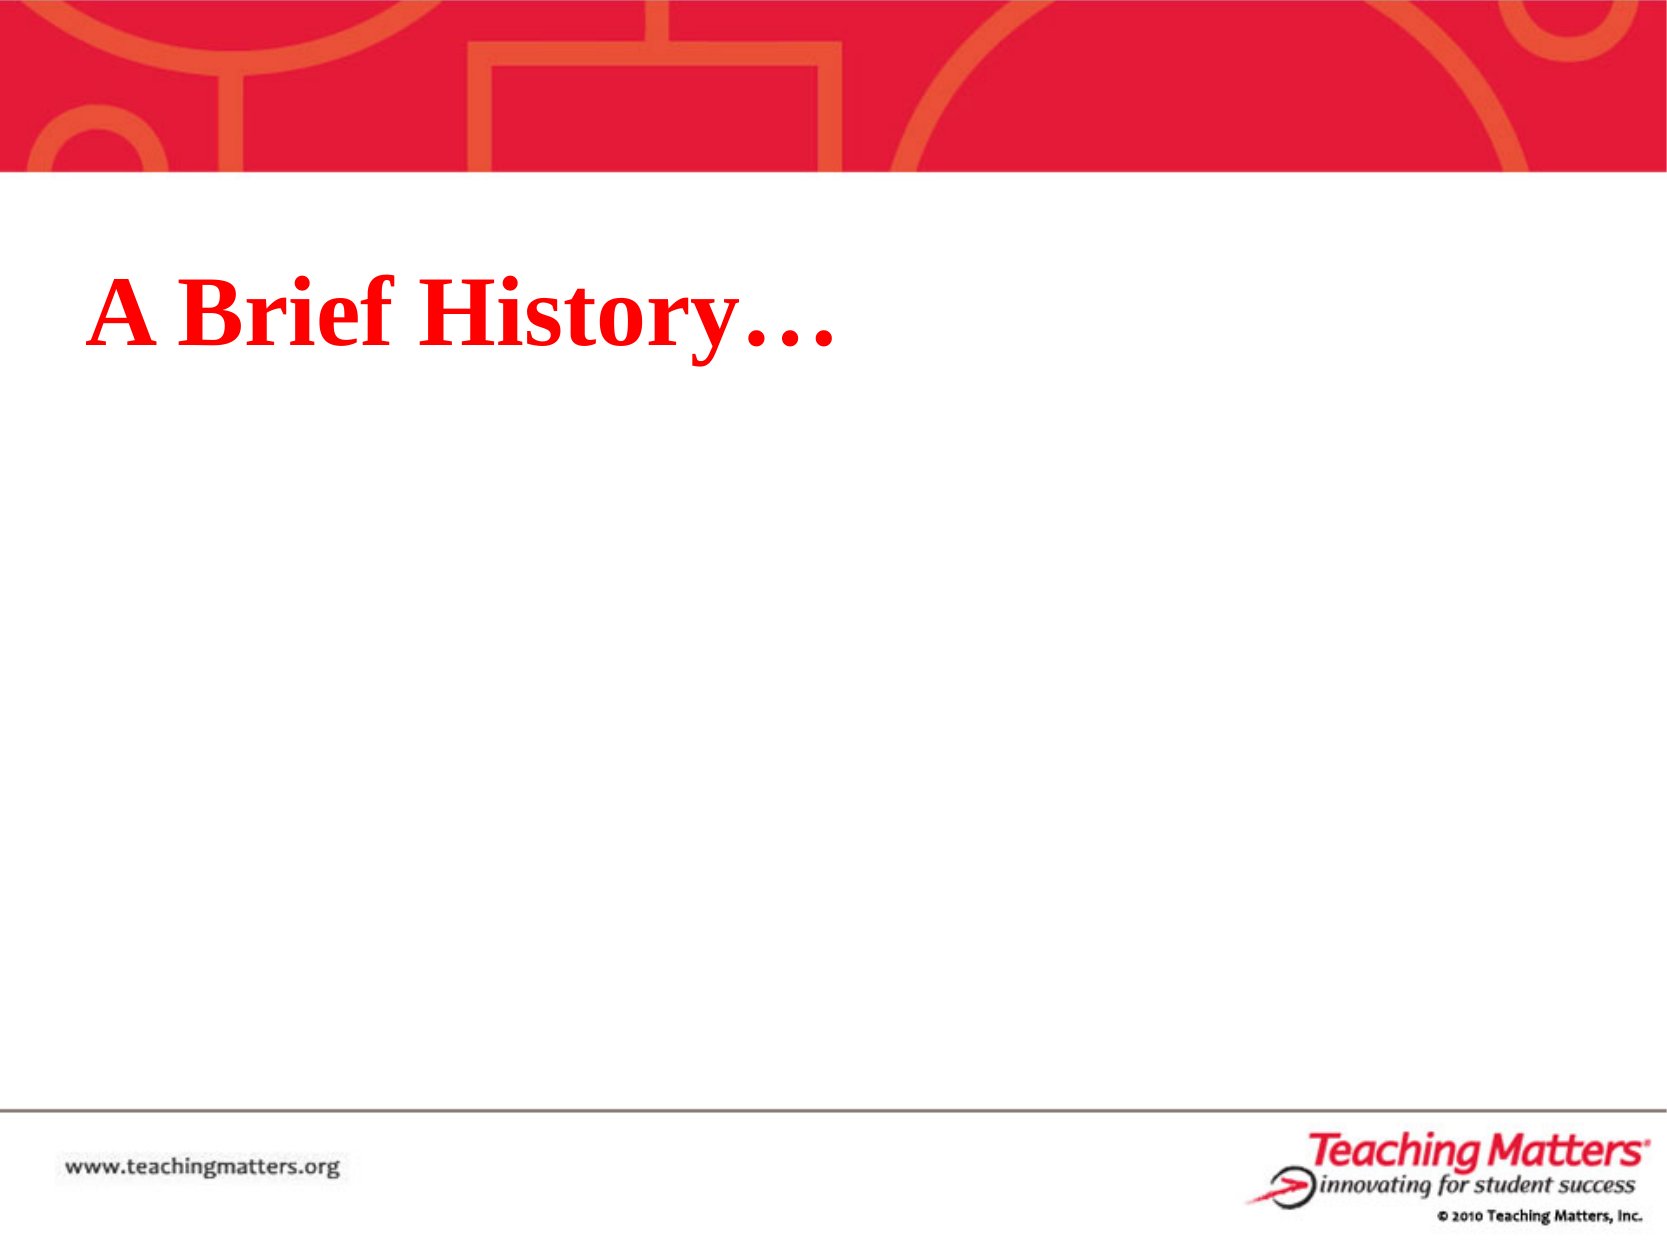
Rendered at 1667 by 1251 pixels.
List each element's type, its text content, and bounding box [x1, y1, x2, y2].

picture [0, 0, 1667, 1250]
title A Brief History… [70, 237, 1363, 572]
